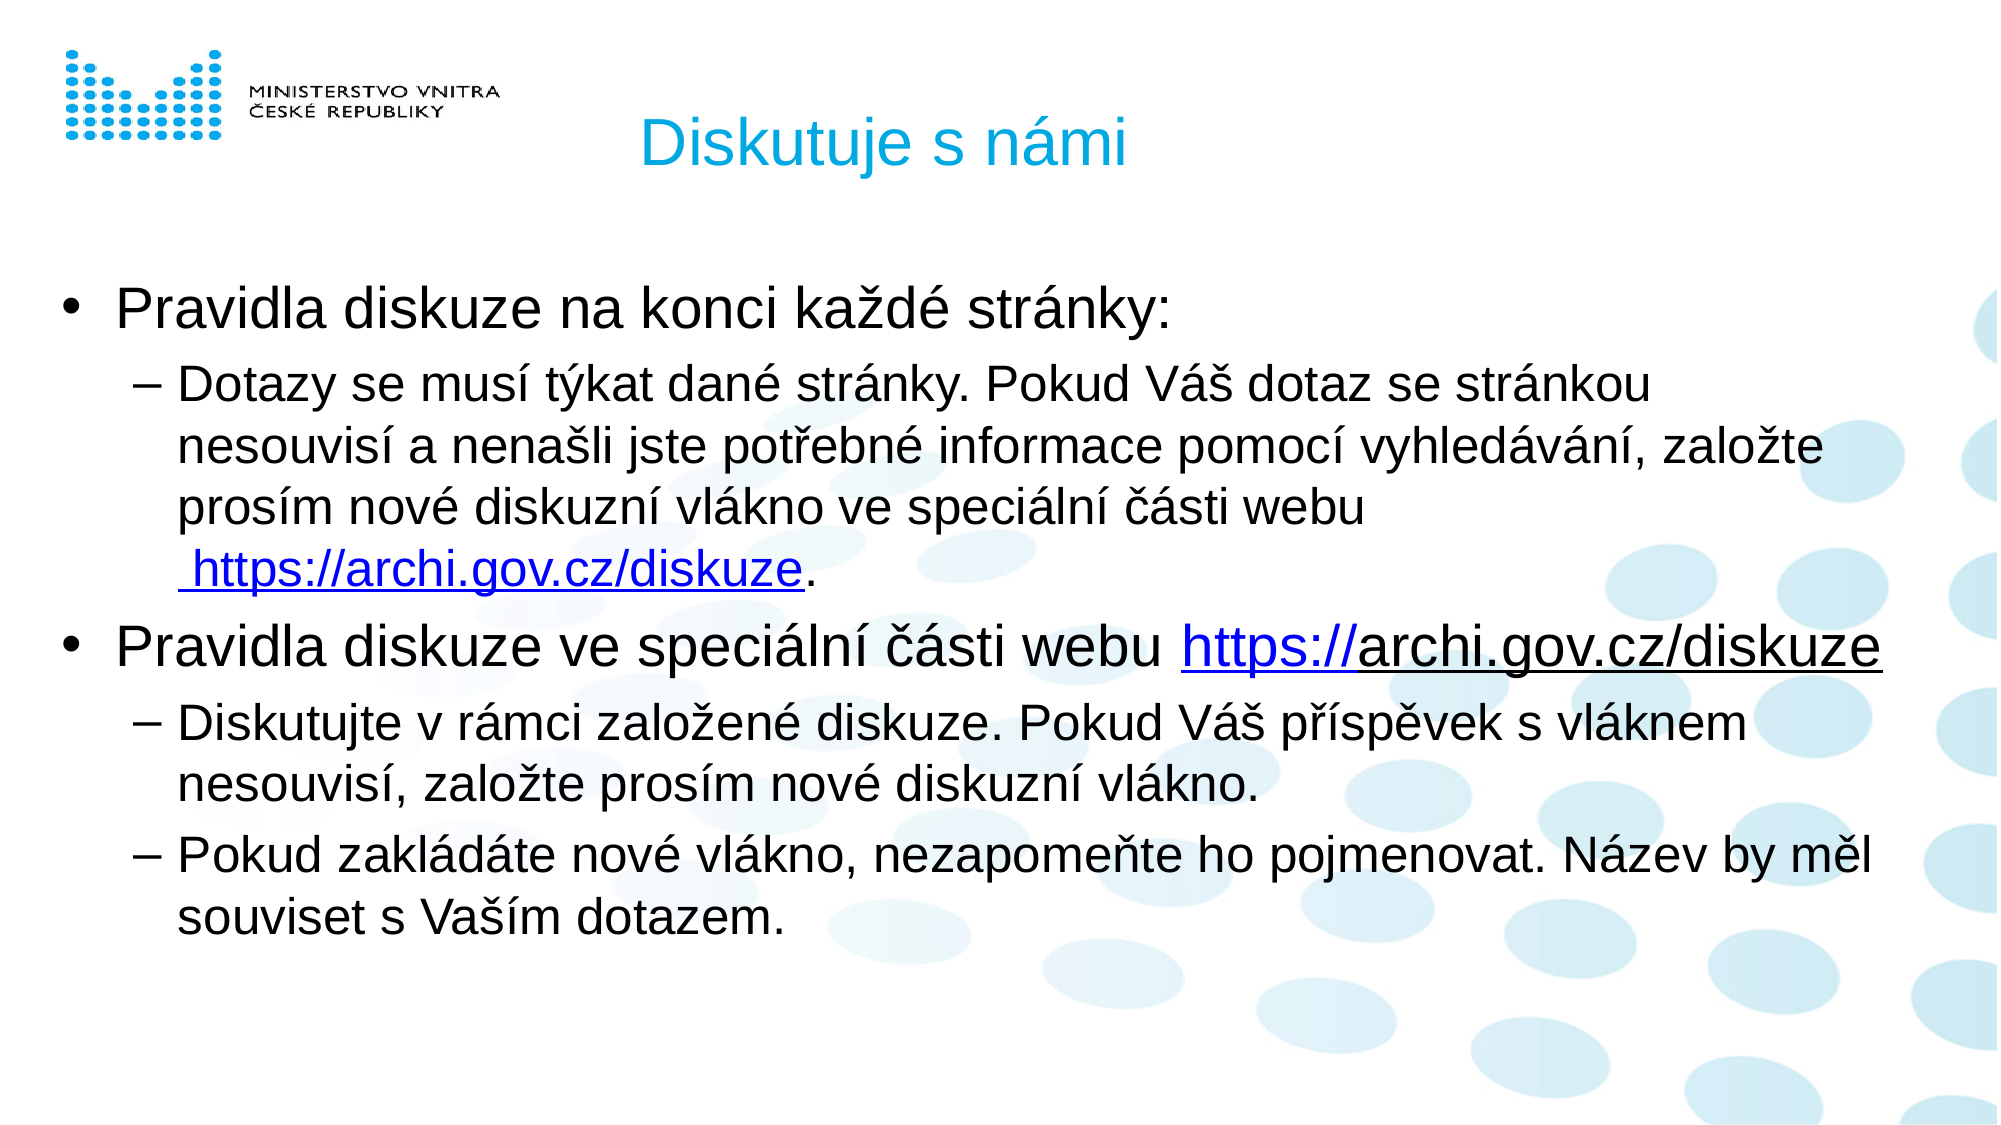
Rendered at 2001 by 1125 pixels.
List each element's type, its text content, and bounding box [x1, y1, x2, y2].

picture [0, 0, 2000, 1125]
list Pravidla diskuze na konci každé stránky: Dotazy se musí týkat dané stránky. Pokud Váš dotaz se stránkou nesouvisí a nenašli jste potřebné informace pomocí vyhledávání, založte prosím nové diskuzní vlákno ve speciální části webu https://archi.gov.cz/diskuze. Pravidla diskuze ve speciální části webu https://archi.gov.cz/diskuze Diskutujte v rámci založené diskuze. Pokud Váš příspěvek s vláknem nesouvisí, založte prosím nové diskuzní vlákno. Pokud zakládáte nové vlákno, nezapomeňte ho pojmenovat. Název by měl souviset s Vaším dotazem. [46, 262, 1900, 1005]
title Diskutuje s námi [624, 45, 1900, 233]
